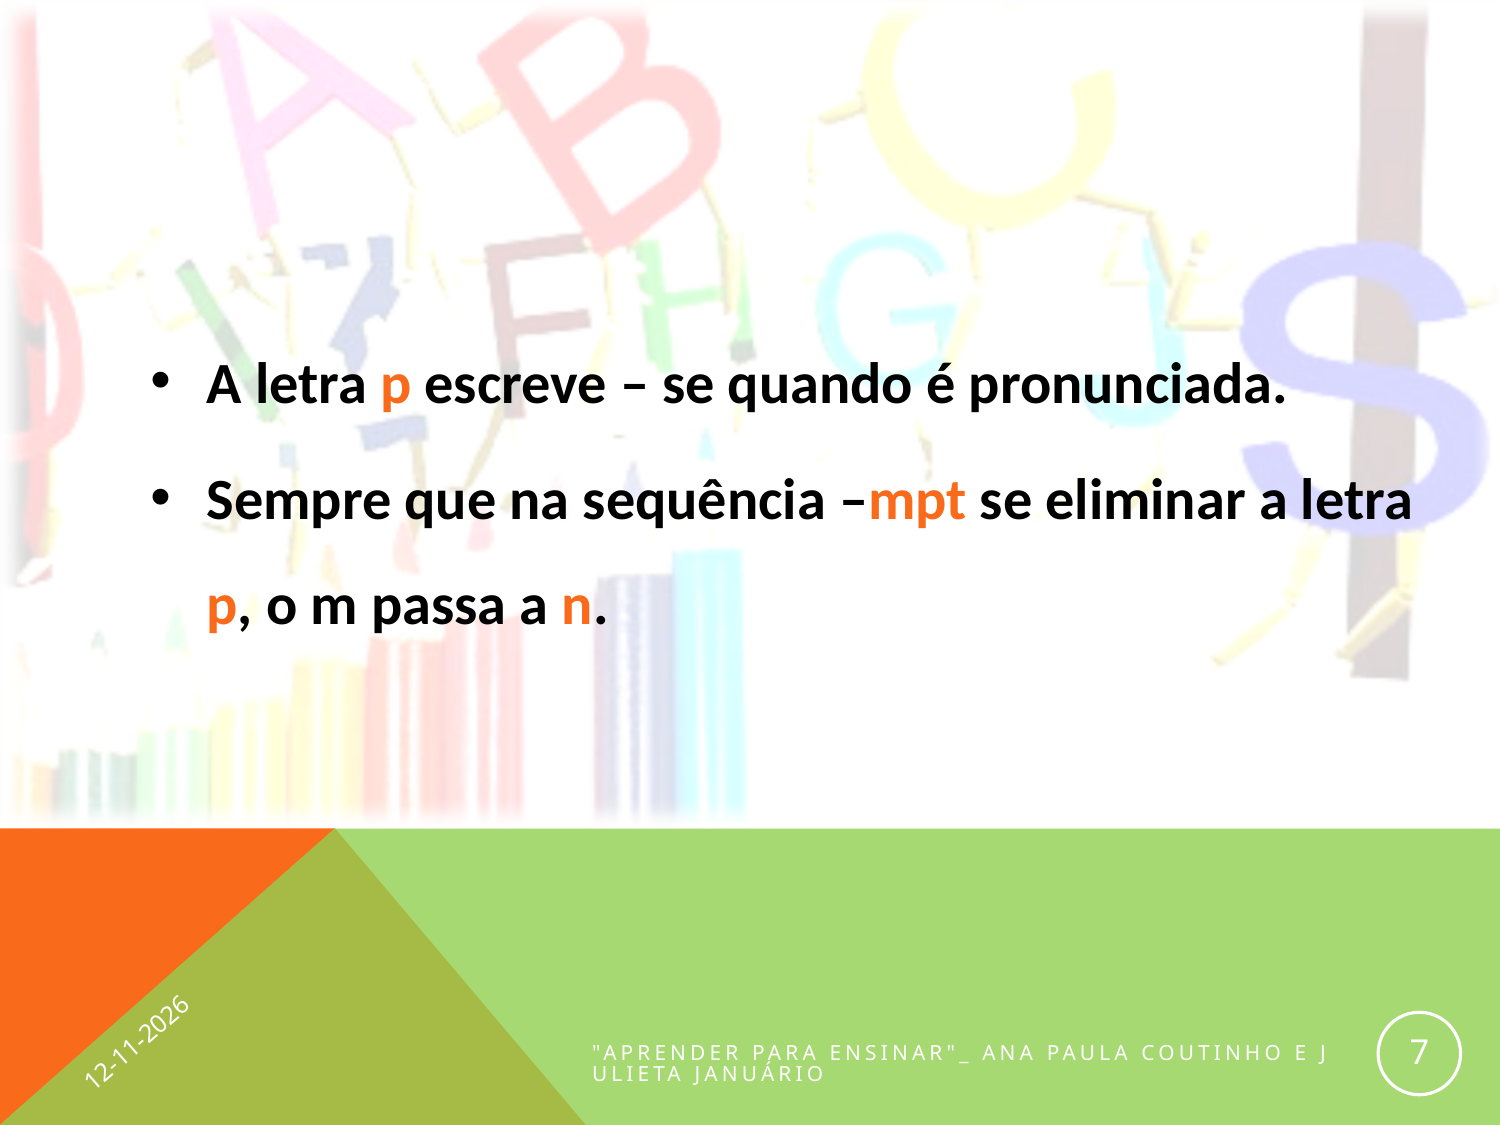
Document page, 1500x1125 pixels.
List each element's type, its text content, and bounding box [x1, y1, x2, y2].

slide_number 7 [1376, 1010, 1463, 1097]
text_box A letra p escreve – se quando é pronunciada. Sempre que na sequência –mpt se eliminar a letra p, o m passa a n. [135, 302, 1435, 644]
footer "Aprender para ensinar"_ Ana Paula Coutinho e Julieta Januário [577, 1031, 1352, 1076]
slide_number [65, 849, 357, 1109]
